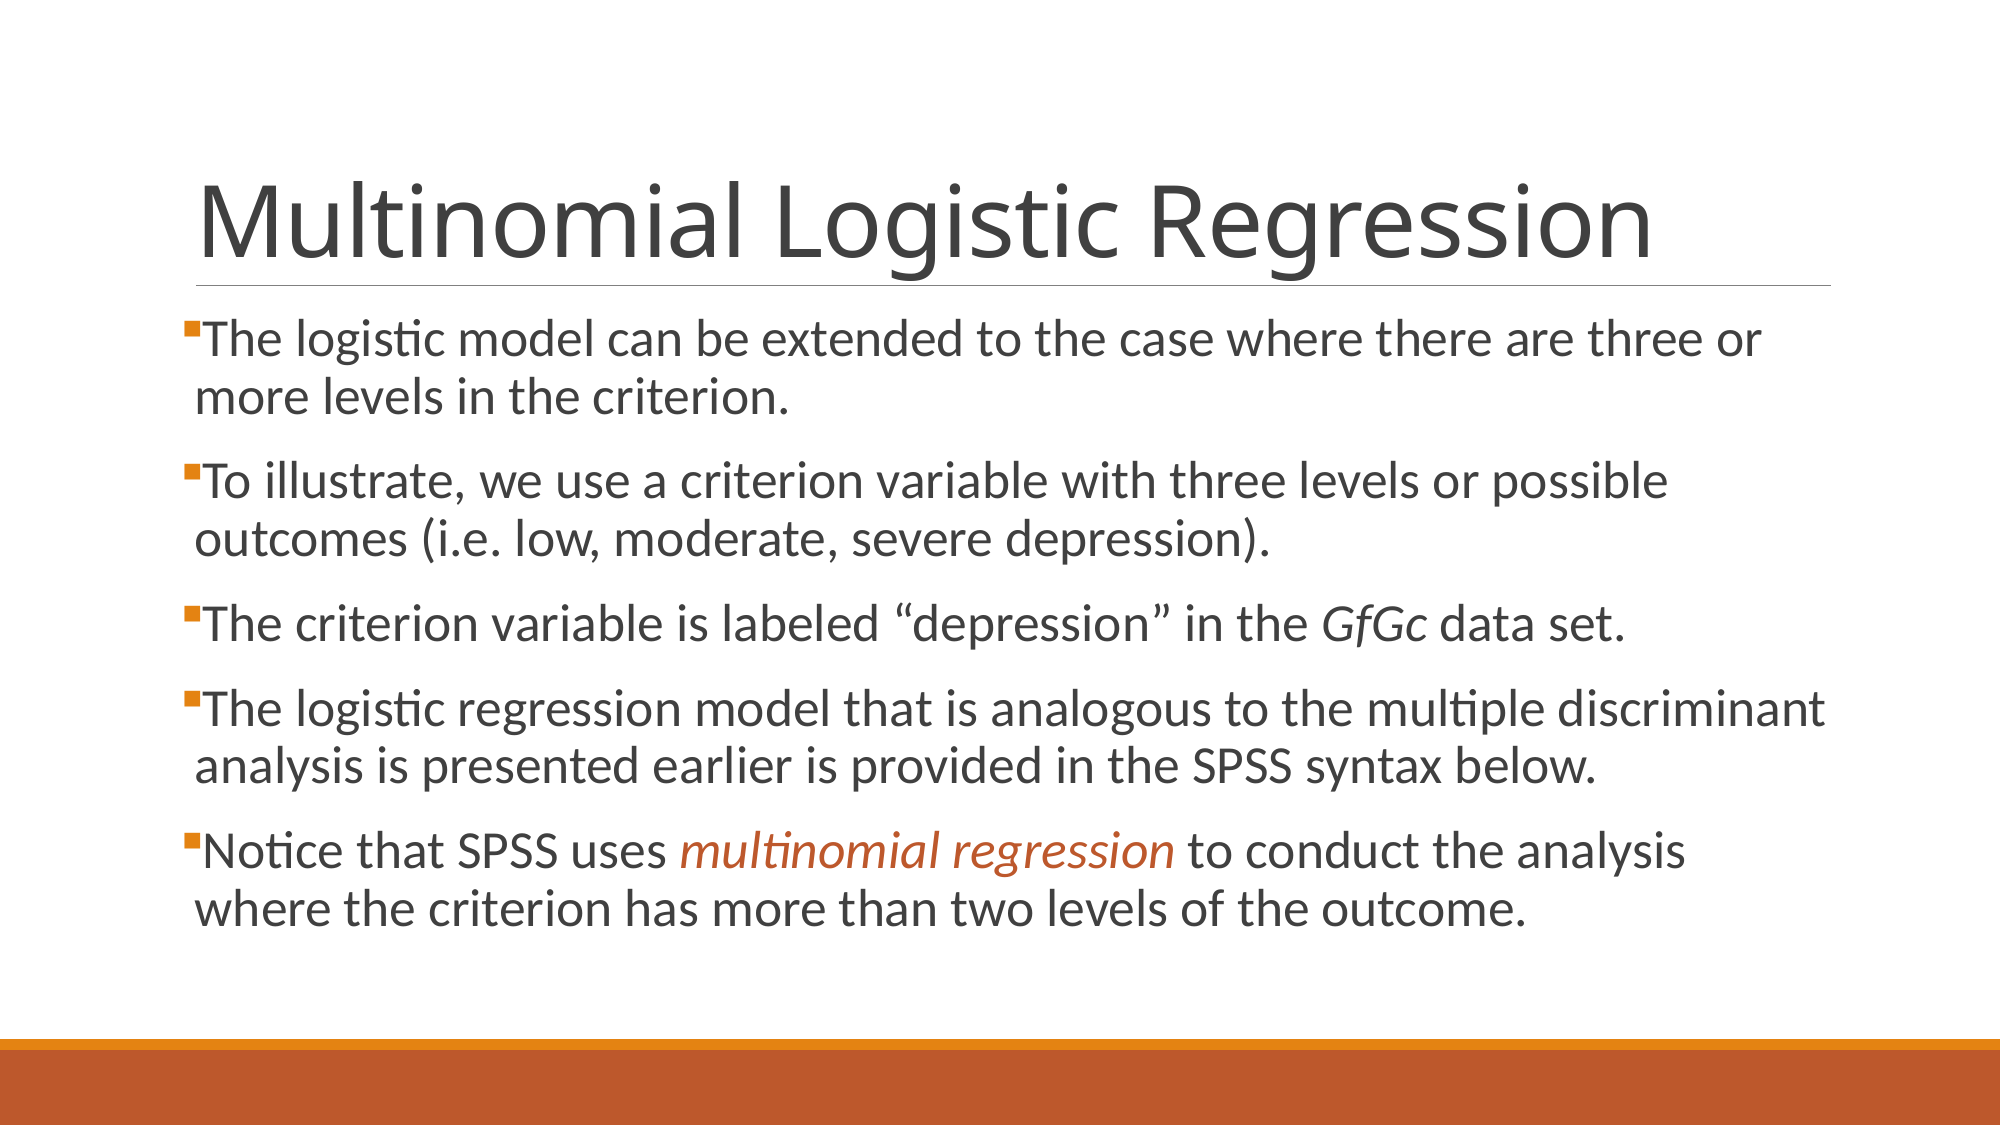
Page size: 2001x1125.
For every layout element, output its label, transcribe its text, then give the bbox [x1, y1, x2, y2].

title Multinomial Logistic Regression [180, 47, 1830, 285]
list The logistic model can be extended to the case where there are three or more levels in the criterion. To illustrate, we use a criterion variable with three levels or possible outcomes (i.e. low, moderate, severe depression). The criterion variable is labeled “depression” in the GfGc data set. The logistic regression model that is analogous to the multiple discriminant analysis is presented earlier is provided in the SPSS syntax below. Notice that SPSS uses multinomial regression to conduct the analysis where the criterion has more than two levels of the outcome. [180, 302, 1830, 963]
